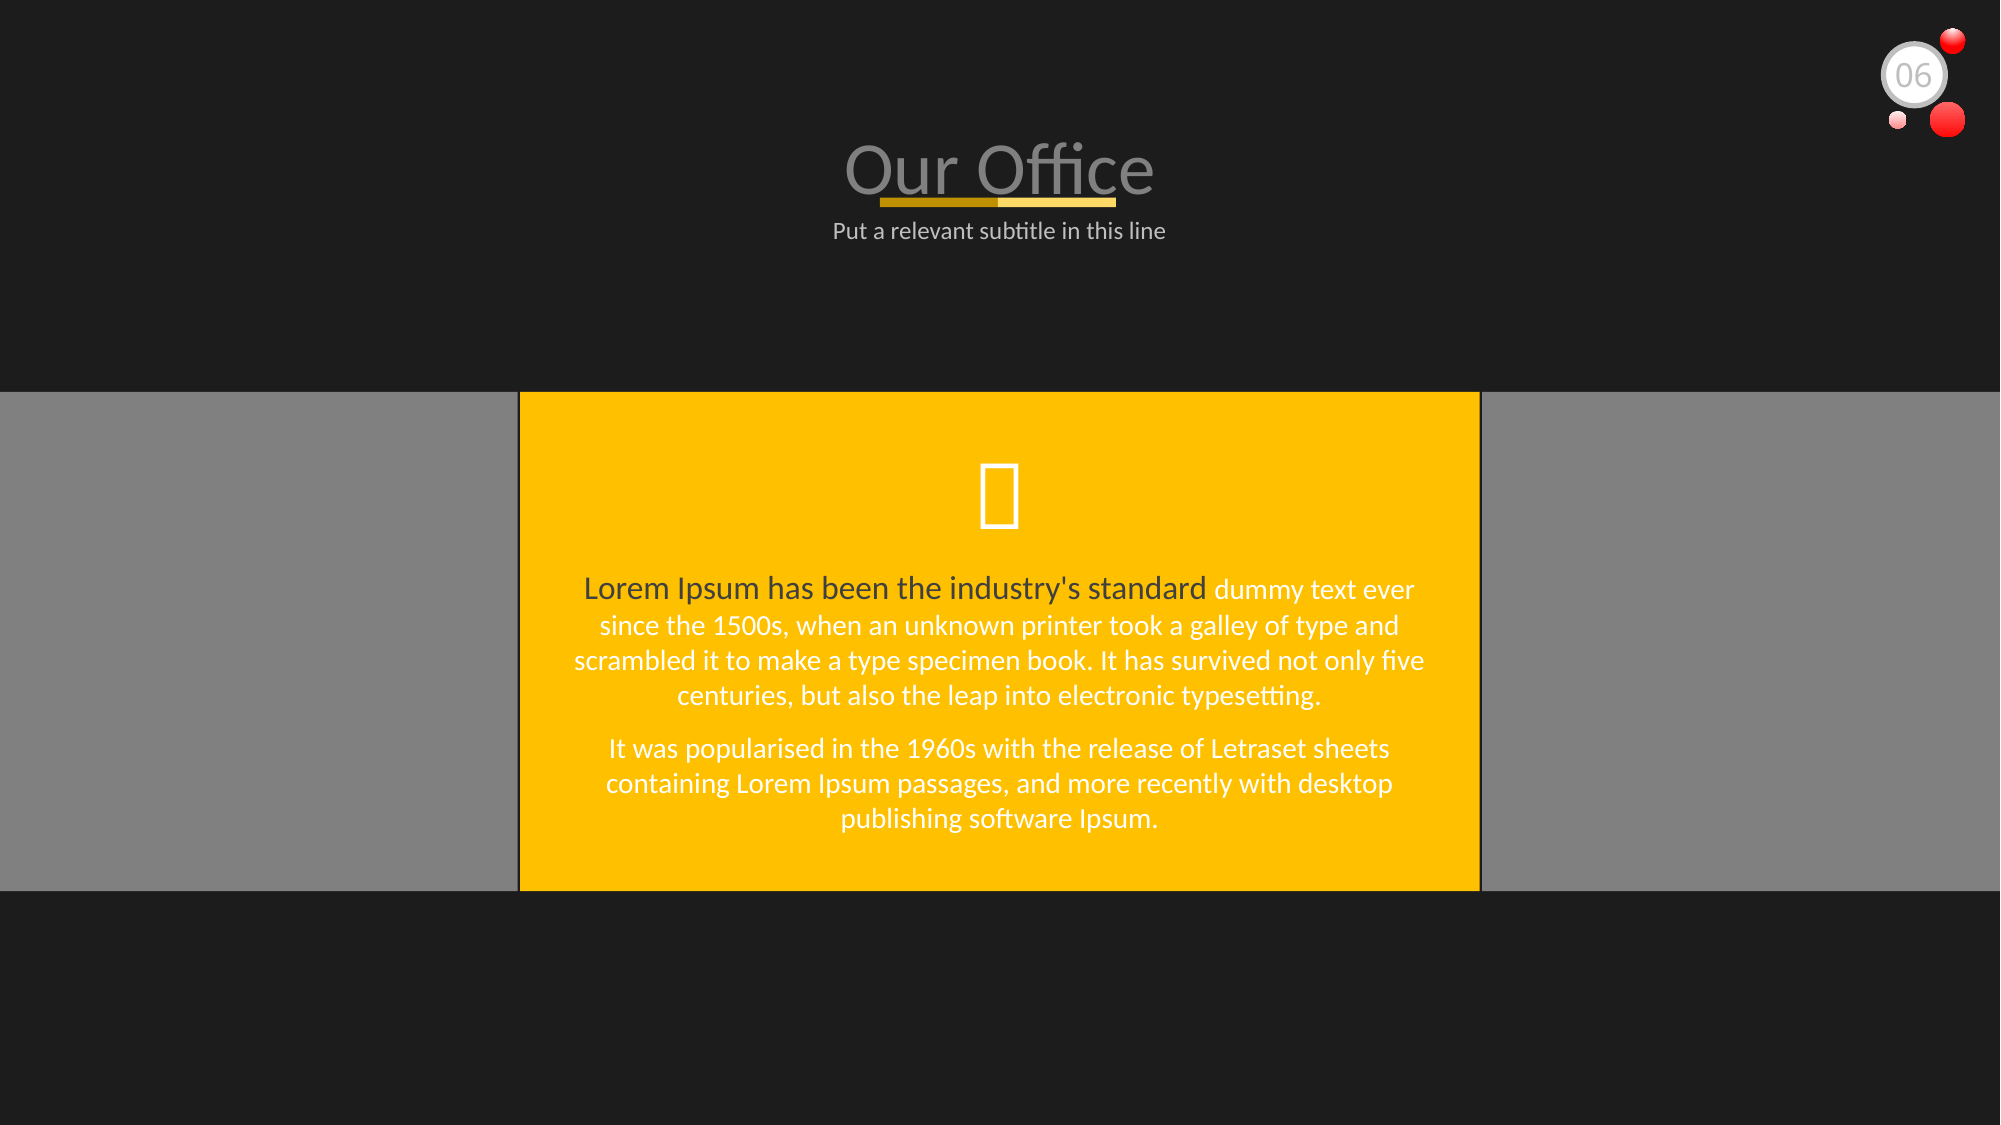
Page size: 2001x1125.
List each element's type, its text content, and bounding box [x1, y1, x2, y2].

text_box [519, 391, 1481, 892]
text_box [879, 197, 1116, 208]
text_box  [922, 430, 1078, 555]
text_box Our Office [707, 67, 1293, 218]
text_box Lorem Ipsum has been the industry's standard dummy text ever since the 1500s, when an unknown printer took a galley of type and scrambled it to make a type specimen book. It has survived not only five centuries, but also the leap into electronic typesetting. It was popularised in the 1960s with the release of Letraset sheets containing Lorem Ipsum passages, and more recently with desktop publishing software Ipsum. [554, 558, 1446, 882]
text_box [1876, 28, 1966, 138]
text_box [1481, 391, 2000, 892]
text_box [0, 391, 519, 892]
text_box Put a relevant subtitle in this line [762, 199, 1237, 260]
